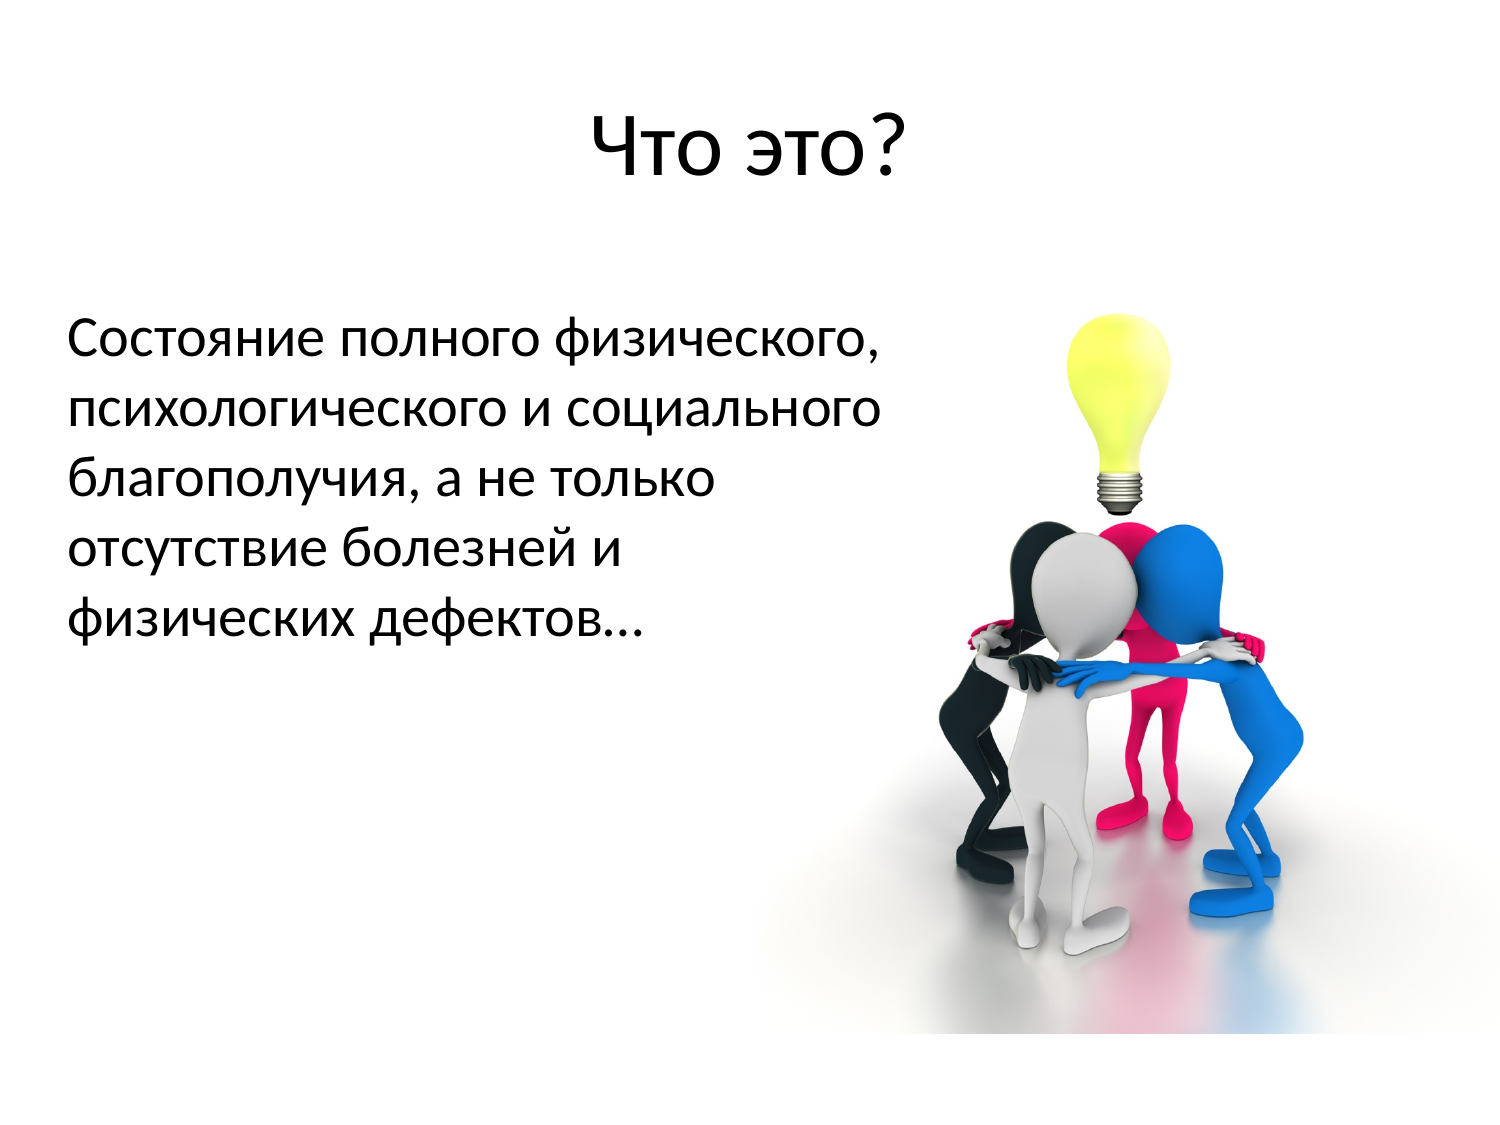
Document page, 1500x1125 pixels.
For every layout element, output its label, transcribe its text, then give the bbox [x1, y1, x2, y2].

title Что это? [75, 45, 1425, 233]
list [757, 290, 1500, 1034]
text_box Состояние полного физического, психологического и социального благополучия, а не только отсутствие болезней и физических дефектов… [53, 290, 756, 656]
